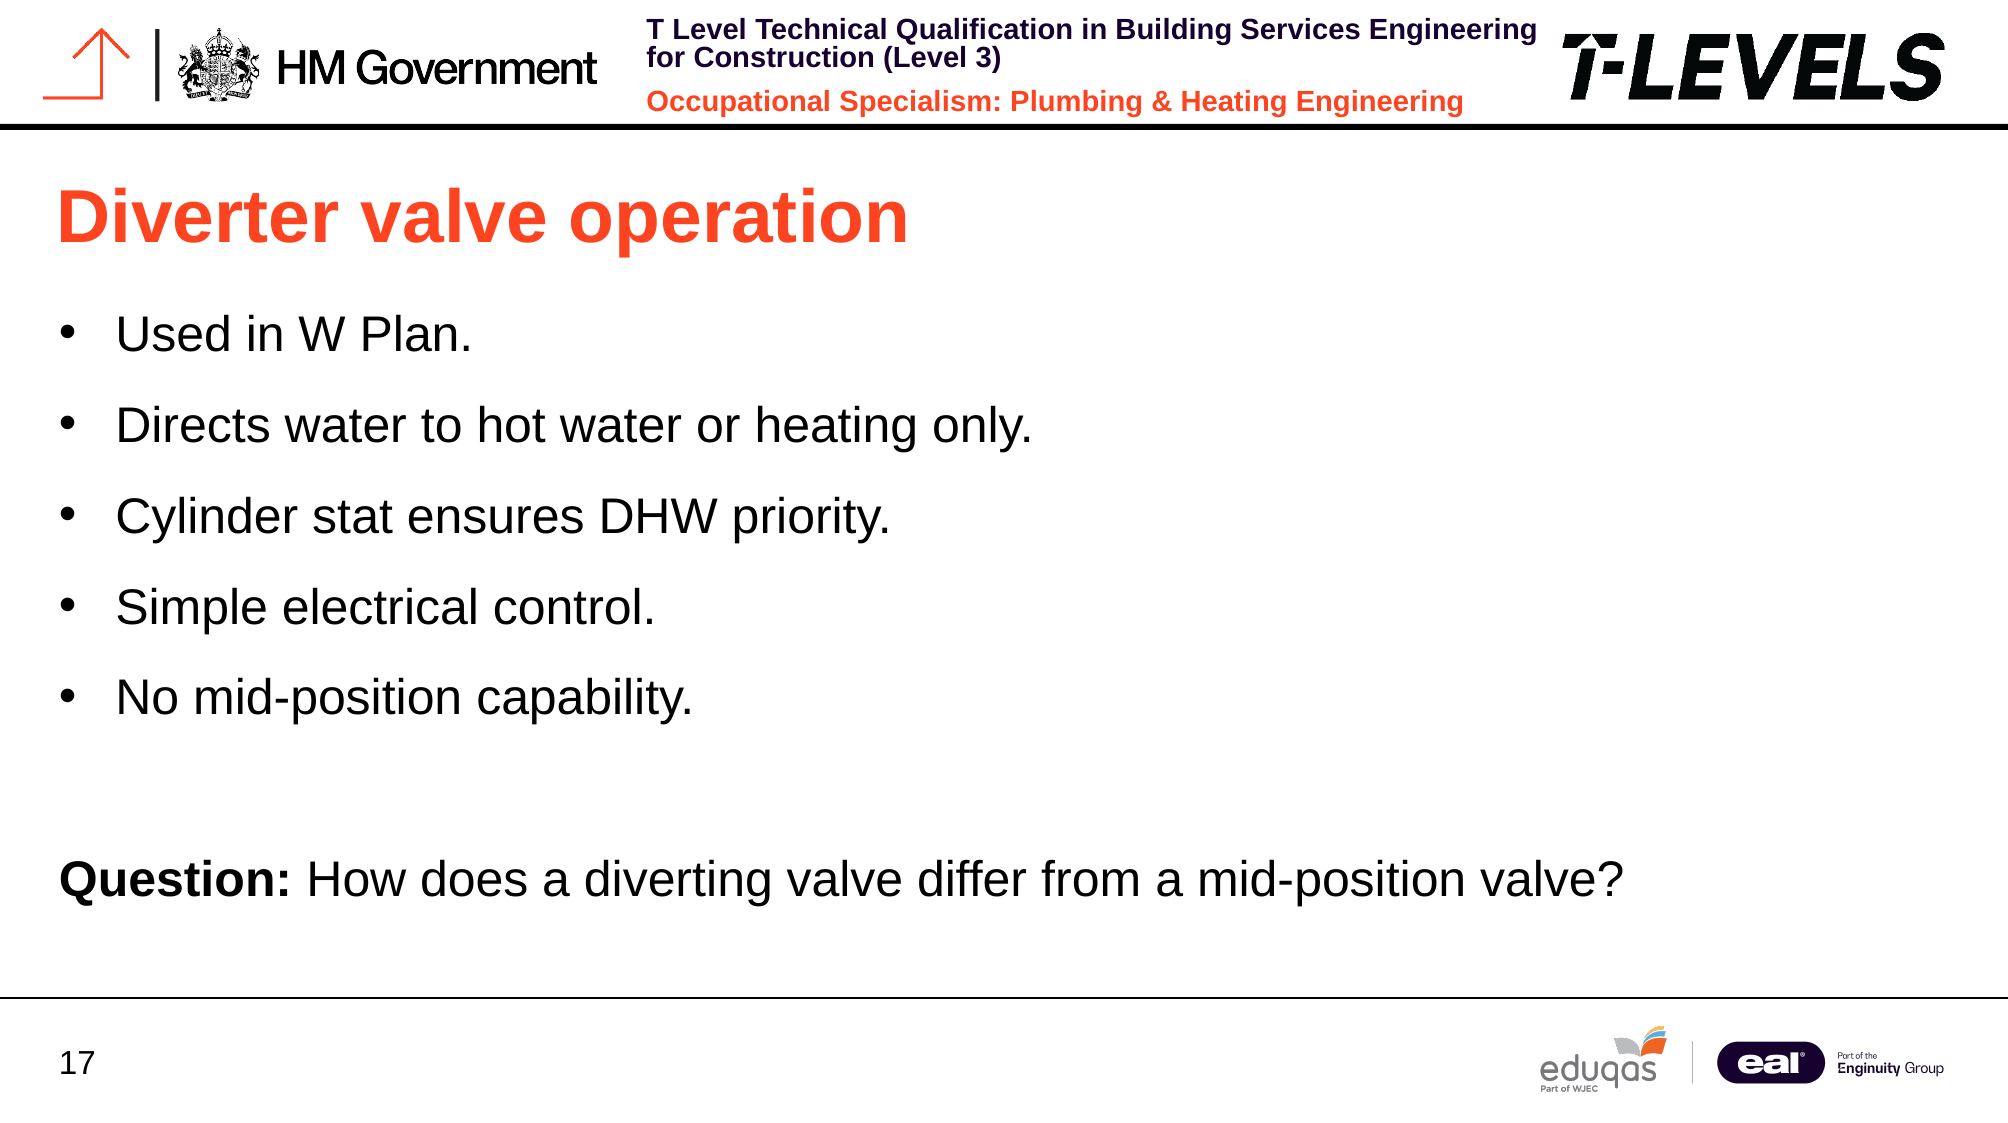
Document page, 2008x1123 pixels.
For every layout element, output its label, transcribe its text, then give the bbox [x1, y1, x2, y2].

picture [1543, 25, 1964, 108]
picture [38, 27, 136, 100]
picture [1535, 1021, 1949, 1097]
picture [155, 28, 597, 102]
list Used in W Plan. Directs water to hot water or heating only. Cylinder stat ensures DHW priority. Simple electrical control. No mid-position capability. Question: How does a diverting valve differ from a mid-position valve? [59, 295, 1949, 975]
title Diverter valve operation [41, 111, 1949, 314]
